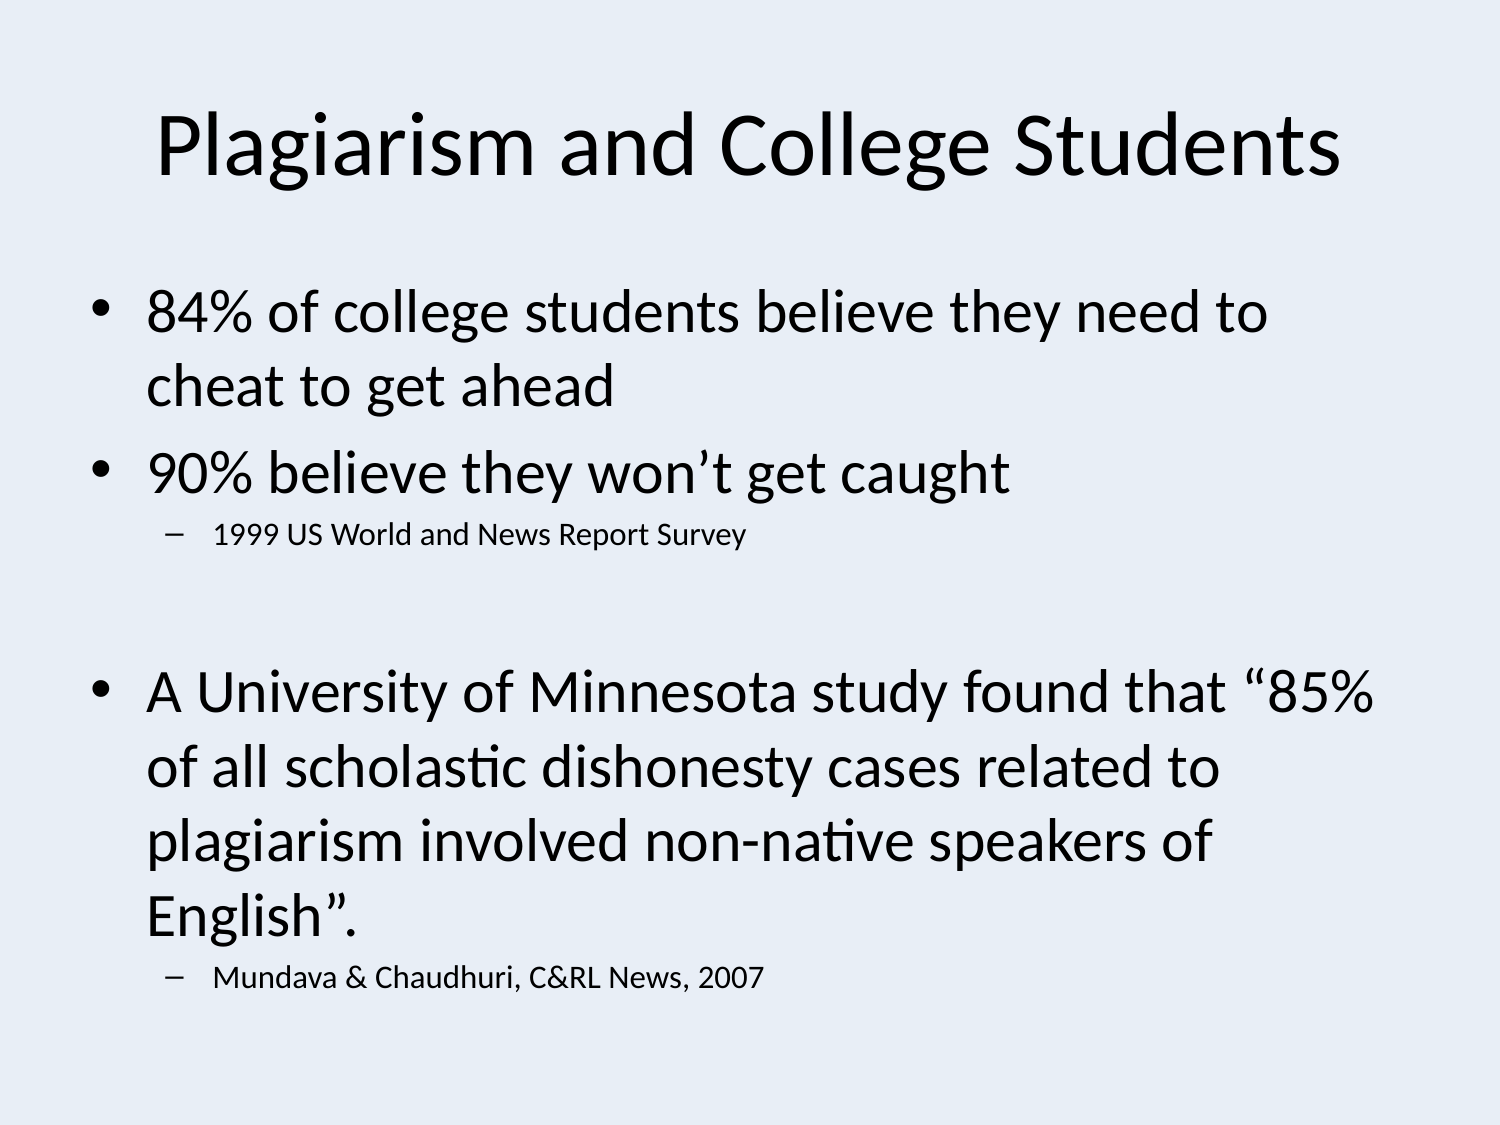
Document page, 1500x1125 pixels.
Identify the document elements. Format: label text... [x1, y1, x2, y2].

title Plagiarism and College Students [75, 45, 1425, 233]
list 84% of college students believe they need to cheat to get ahead 90% believe they won’t get caught 1999 US World and News Report Survey A University of Minnesota study found that “85% of all scholastic dishonesty cases related to plagiarism involved non-native speakers of English”. Mundava & Chaudhuri, C&RL News, 2007 [75, 262, 1425, 1005]
